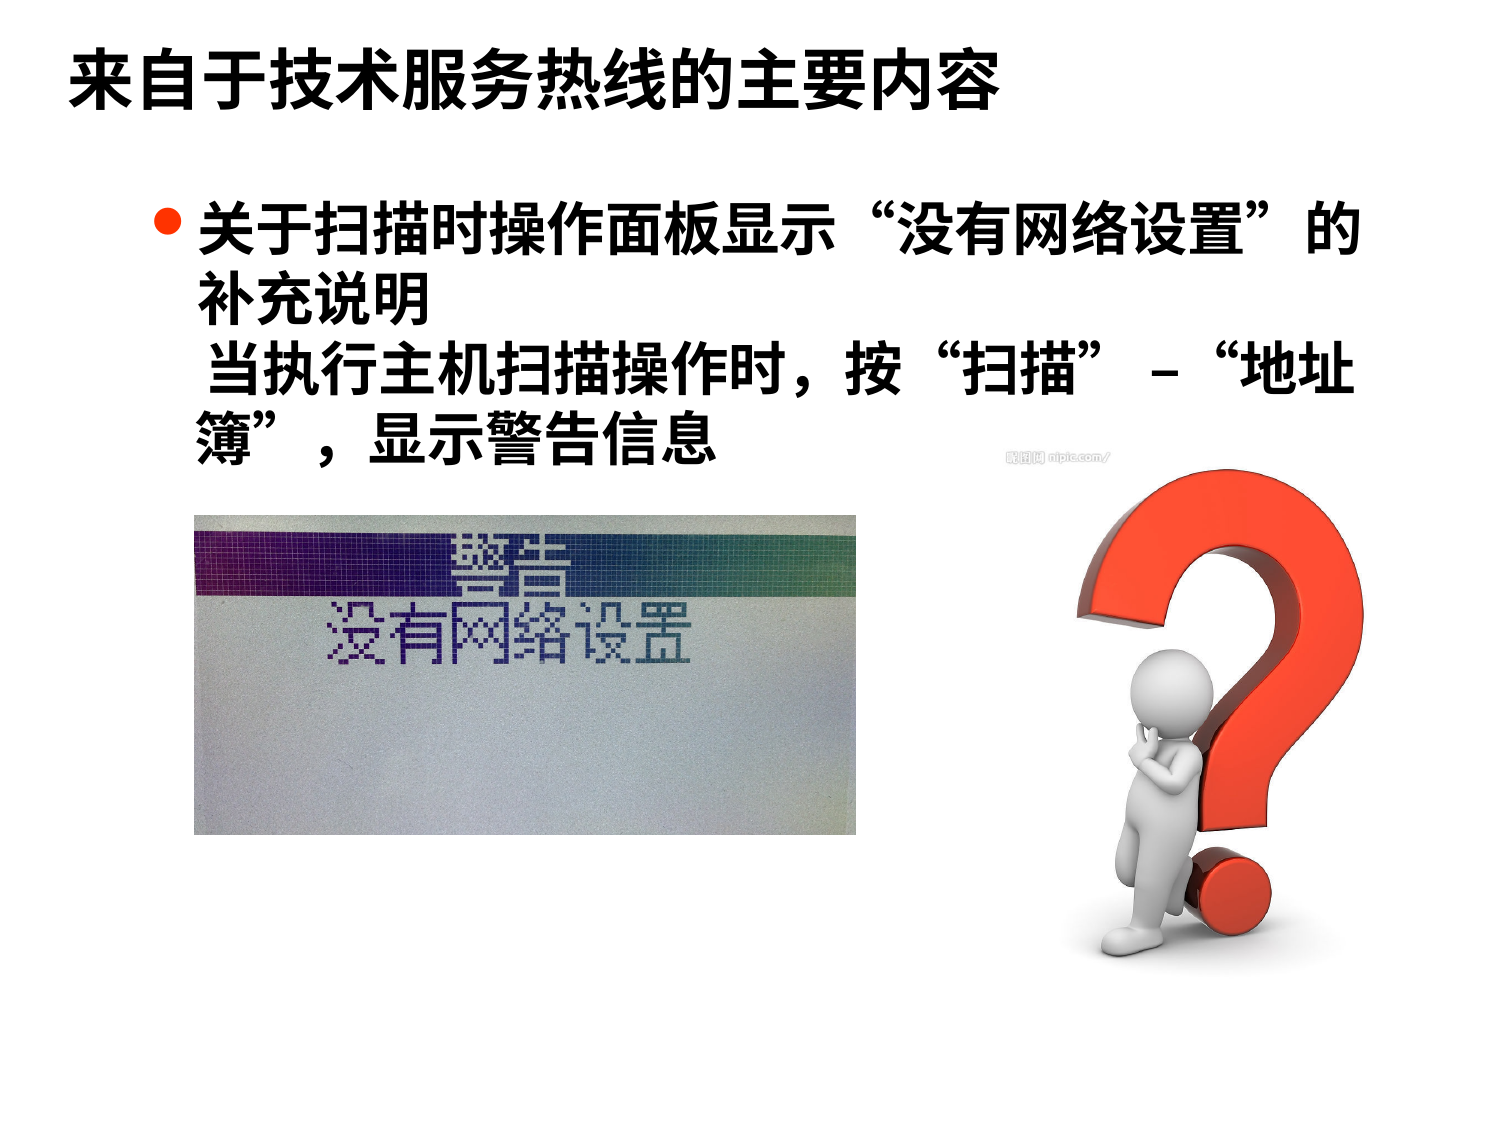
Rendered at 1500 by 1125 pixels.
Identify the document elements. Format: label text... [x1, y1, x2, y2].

text_box 关于扫描时操作面板显示“没有网络设置”的补充说明 当执行主机扫描操作时，按“扫描” –“地址簿”，显示警告信息 [135, 184, 1395, 480]
picture [193, 515, 856, 835]
text_box [998, 444, 1424, 1012]
text_box 来自于技术服务热线的主要内容 [53, 30, 1152, 126]
